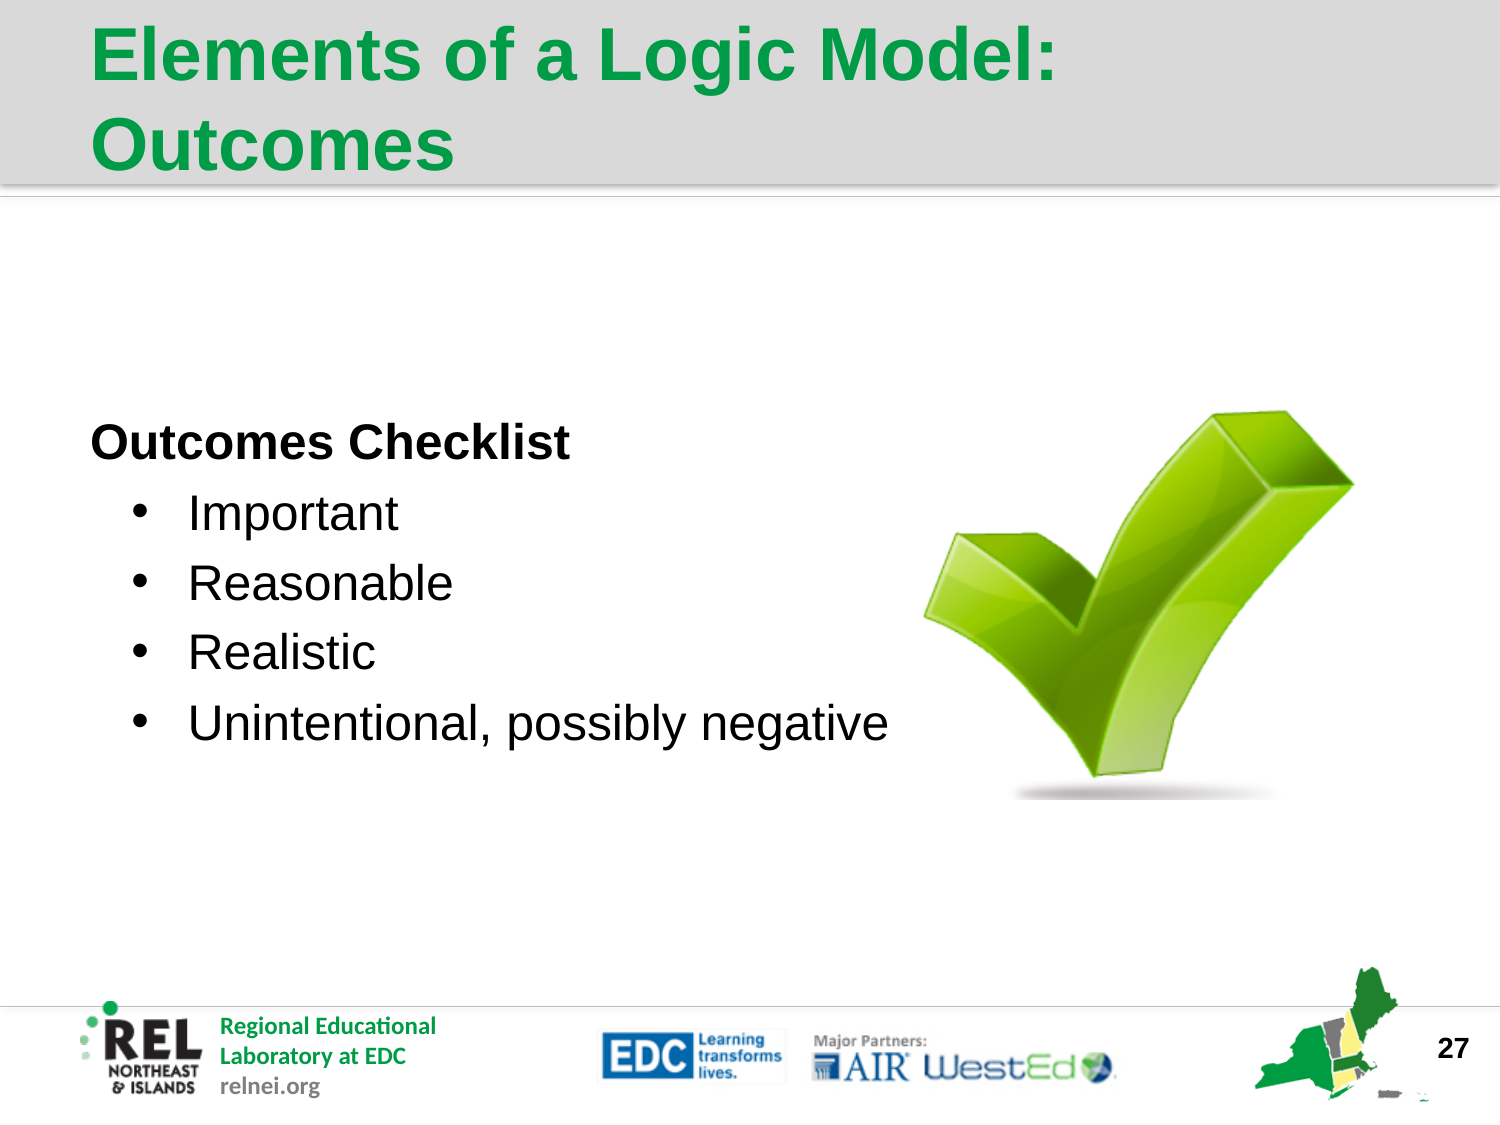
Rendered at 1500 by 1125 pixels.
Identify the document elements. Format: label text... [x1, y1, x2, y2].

picture [861, 380, 1390, 801]
list Outcomes Checklist Important Reasonable Realistic Unintentional, possibly negative [75, 262, 1425, 982]
slide_number 27 [1393, 1016, 1485, 1077]
picture [80, 1001, 227, 1108]
picture [594, 1028, 1138, 1091]
title Elements of a Logic Model: Outcomes [75, 25, 1425, 165]
picture [1245, 964, 1442, 1103]
